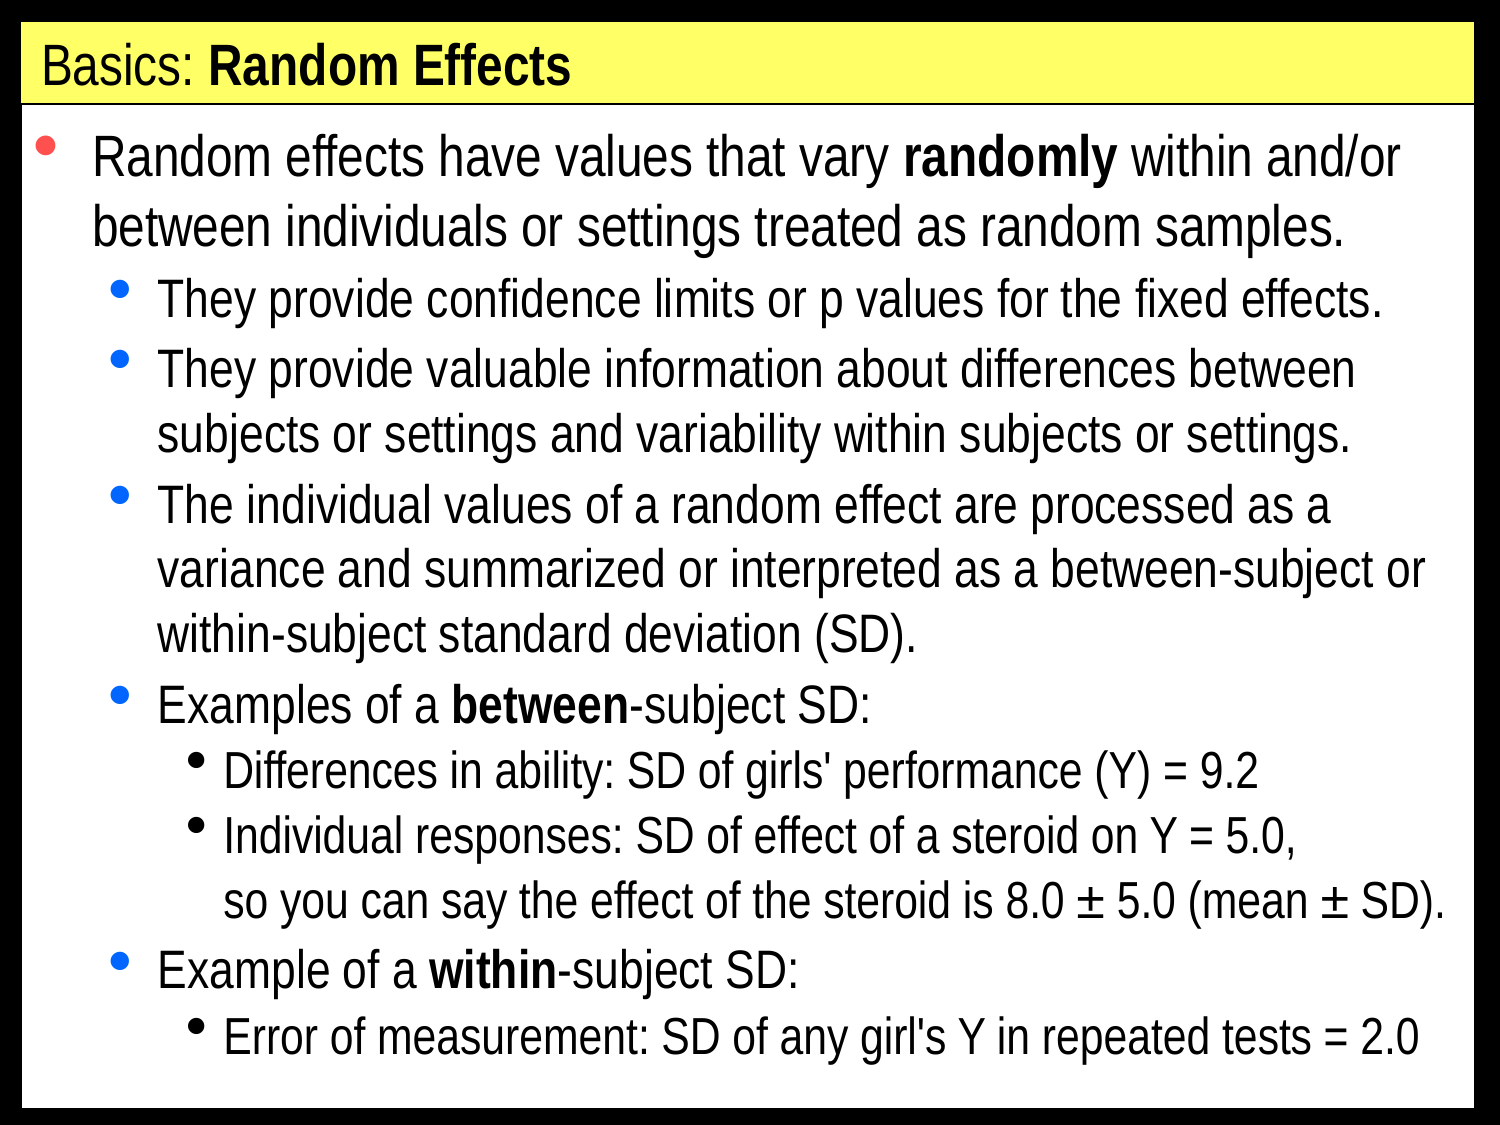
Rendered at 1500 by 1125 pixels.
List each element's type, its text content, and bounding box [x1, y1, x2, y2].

title Basics: Random Effects [20, 20, 1476, 103]
list Random effects have values that vary randomly within and/or between individuals or settings treated as random samples. They provide confidence limits or p values for the fixed effects. They provide valuable information about differences between subjects or settings and variability within subjects or settings. The individual values of a random effect are processed as a variance and summarized or interpreted as a between-subject or within-subject standard deviation (SD). Examples of a between-subject SD: Differences in ability: SD of girls' performance (Y) = 9.2 Individual responses: SD of effect of a steroid on Y = 5.0, so you can say the effect of the steroid is 8.0 ± 5.0 (mean ± SD). Example of a within-subject SD: Error of measurement: SD of any girl's Y in repeated tests = 2.0 [20, 103, 1476, 1109]
